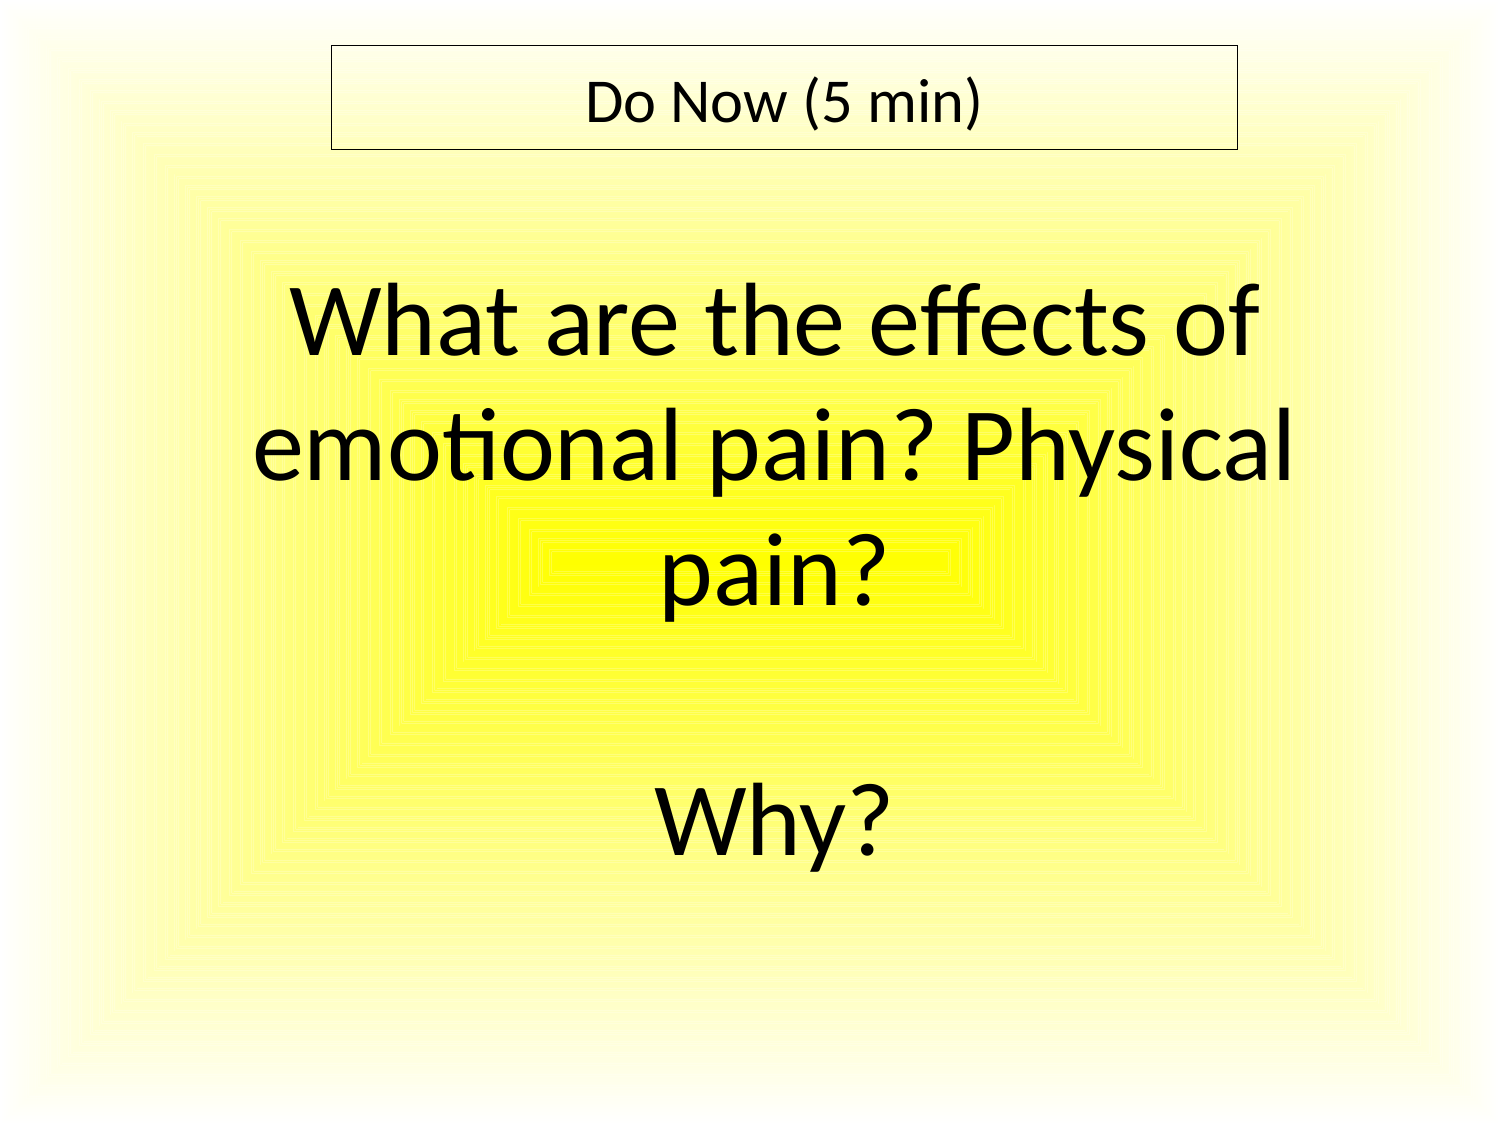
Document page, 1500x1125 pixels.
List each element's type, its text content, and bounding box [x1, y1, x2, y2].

text_box What are the effects of emotional pain? Physical pain? Why? [174, 243, 1375, 884]
text_box Do Now (5 min) [331, 45, 1238, 150]
